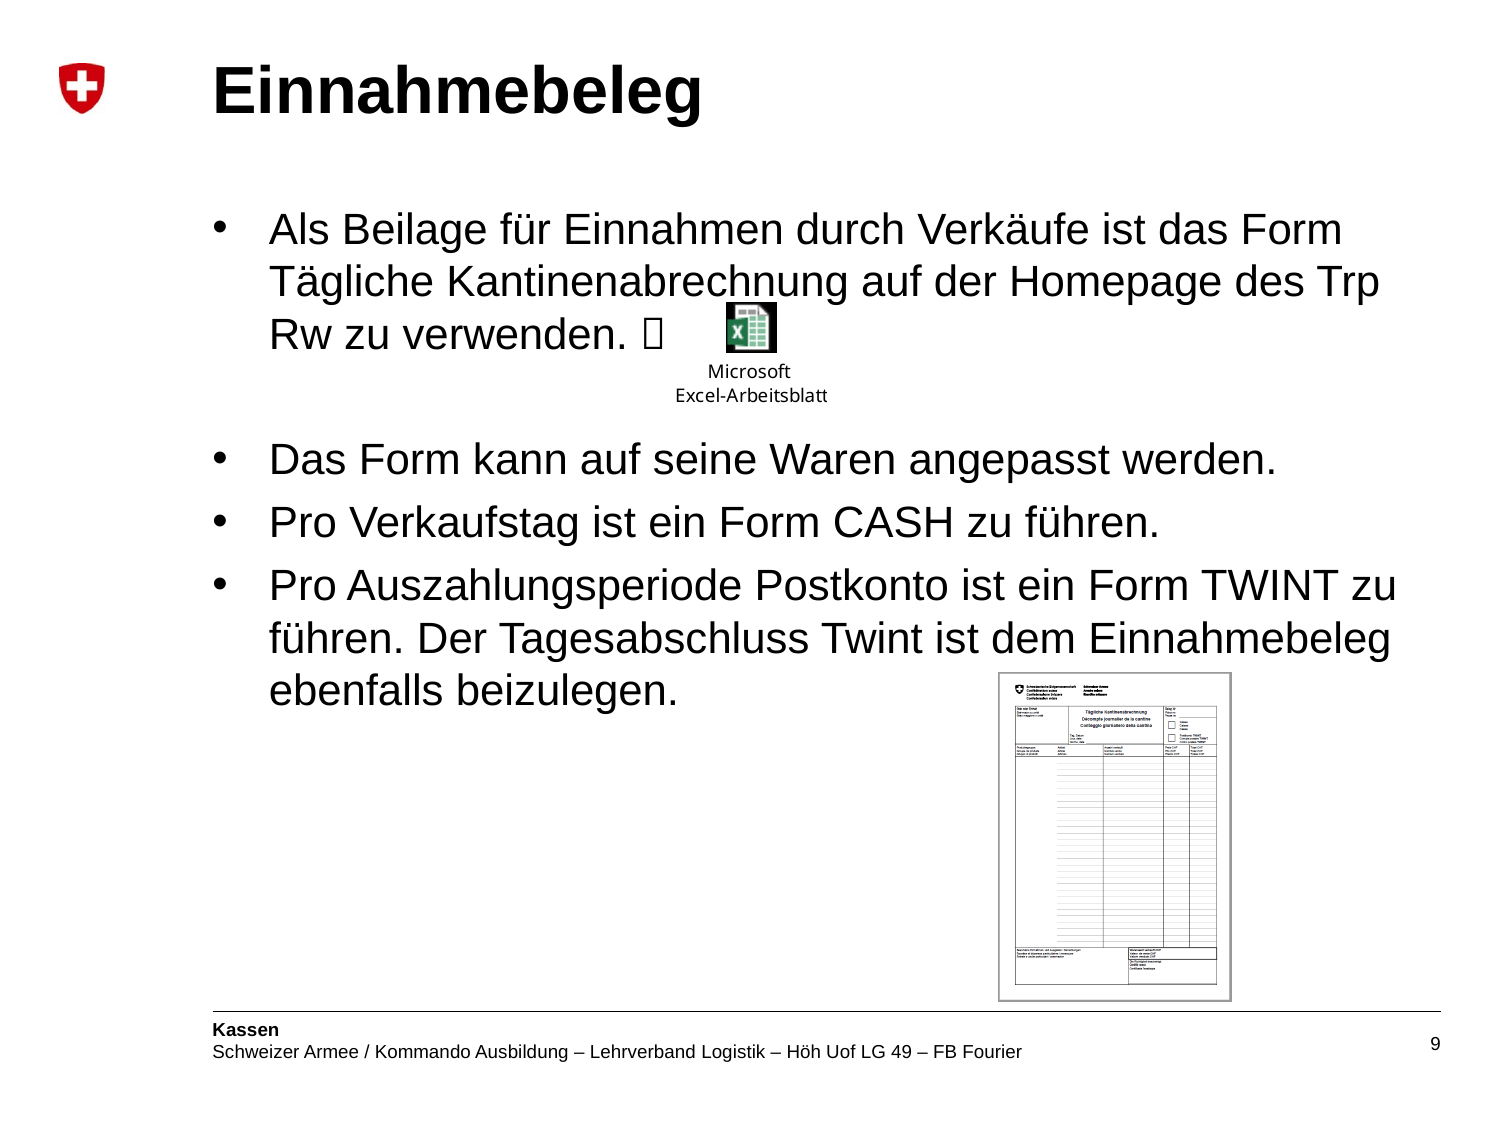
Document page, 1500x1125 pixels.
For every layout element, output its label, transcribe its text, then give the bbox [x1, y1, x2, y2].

picture [997, 672, 1233, 1002]
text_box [676, 302, 827, 430]
picture [59, 63, 105, 114]
list Als Beilage für Einnahmen durch Verkäufe ist das Form Tägliche Kantinenabrechnung auf der Homepage des Trp Rw zu verwenden.  Das Form kann auf seine Waren angepasst werden. Pro Verkaufstag ist ein Form CASH zu führen. Pro Auszahlungsperiode Postkonto ist ein Form TWINT zu führen. Der Tagesabschluss Twint ist dem Einnahmebeleg ebenfalls beizulegen. [212, 200, 1441, 1004]
title Einnahmebeleg [212, 46, 1442, 192]
